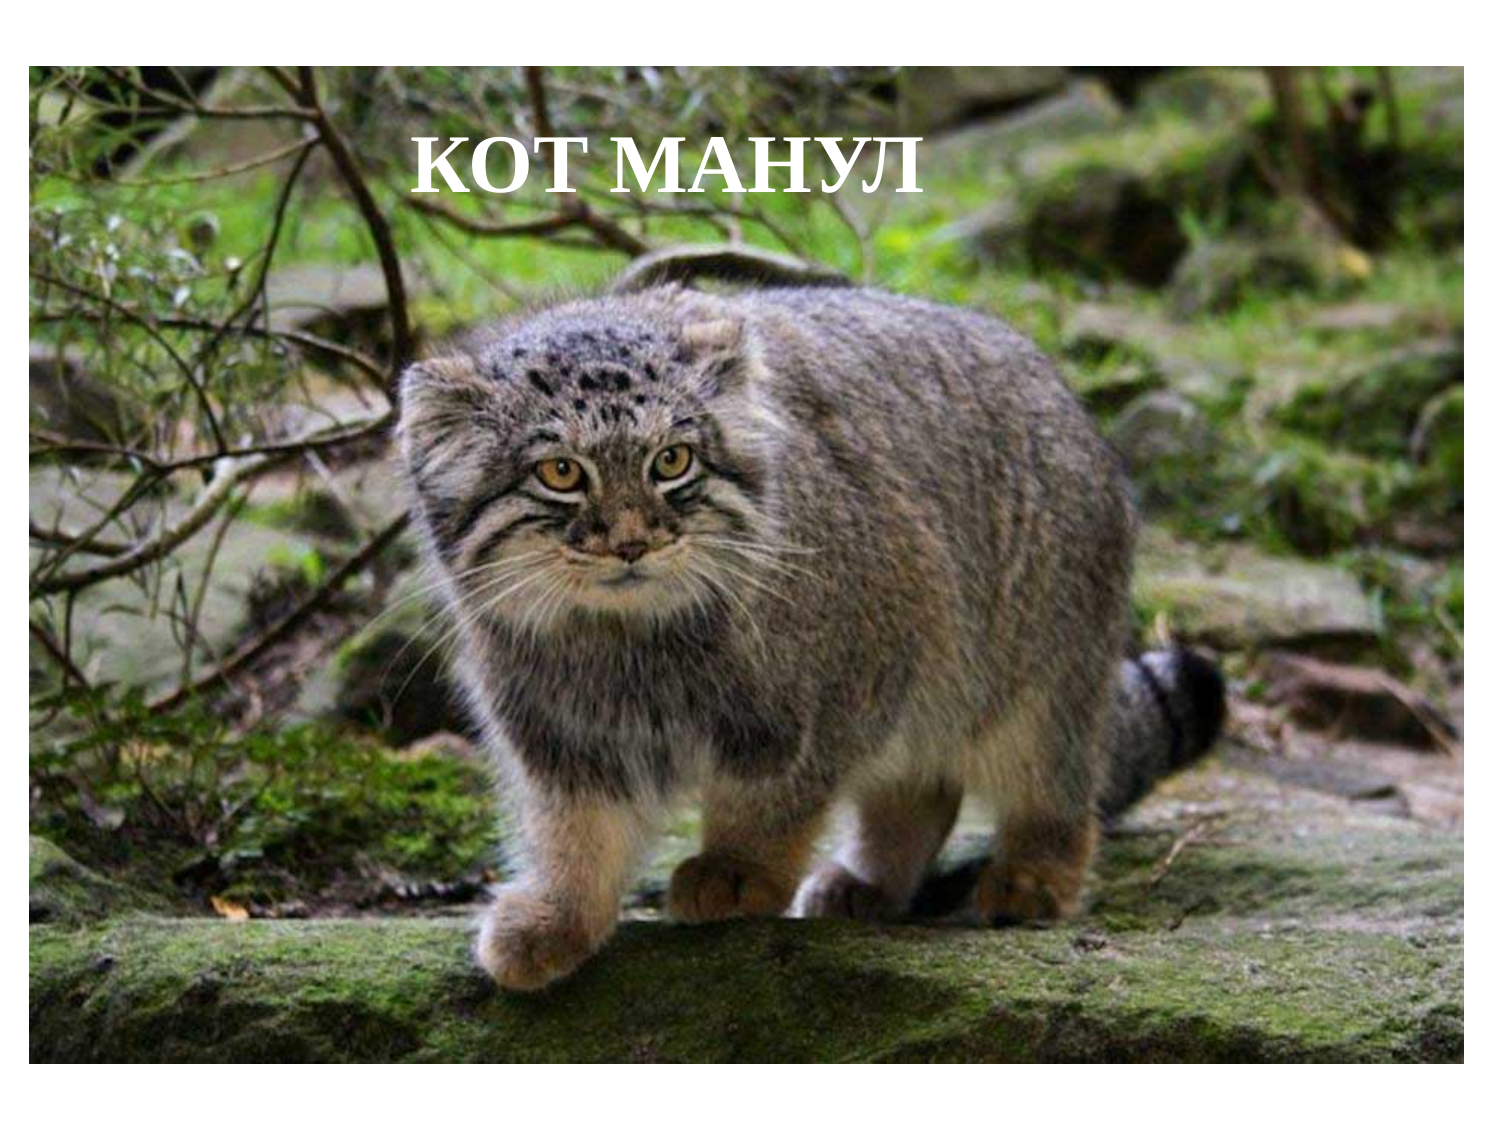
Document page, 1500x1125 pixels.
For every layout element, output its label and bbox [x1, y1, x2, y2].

list [29, 66, 1464, 1064]
